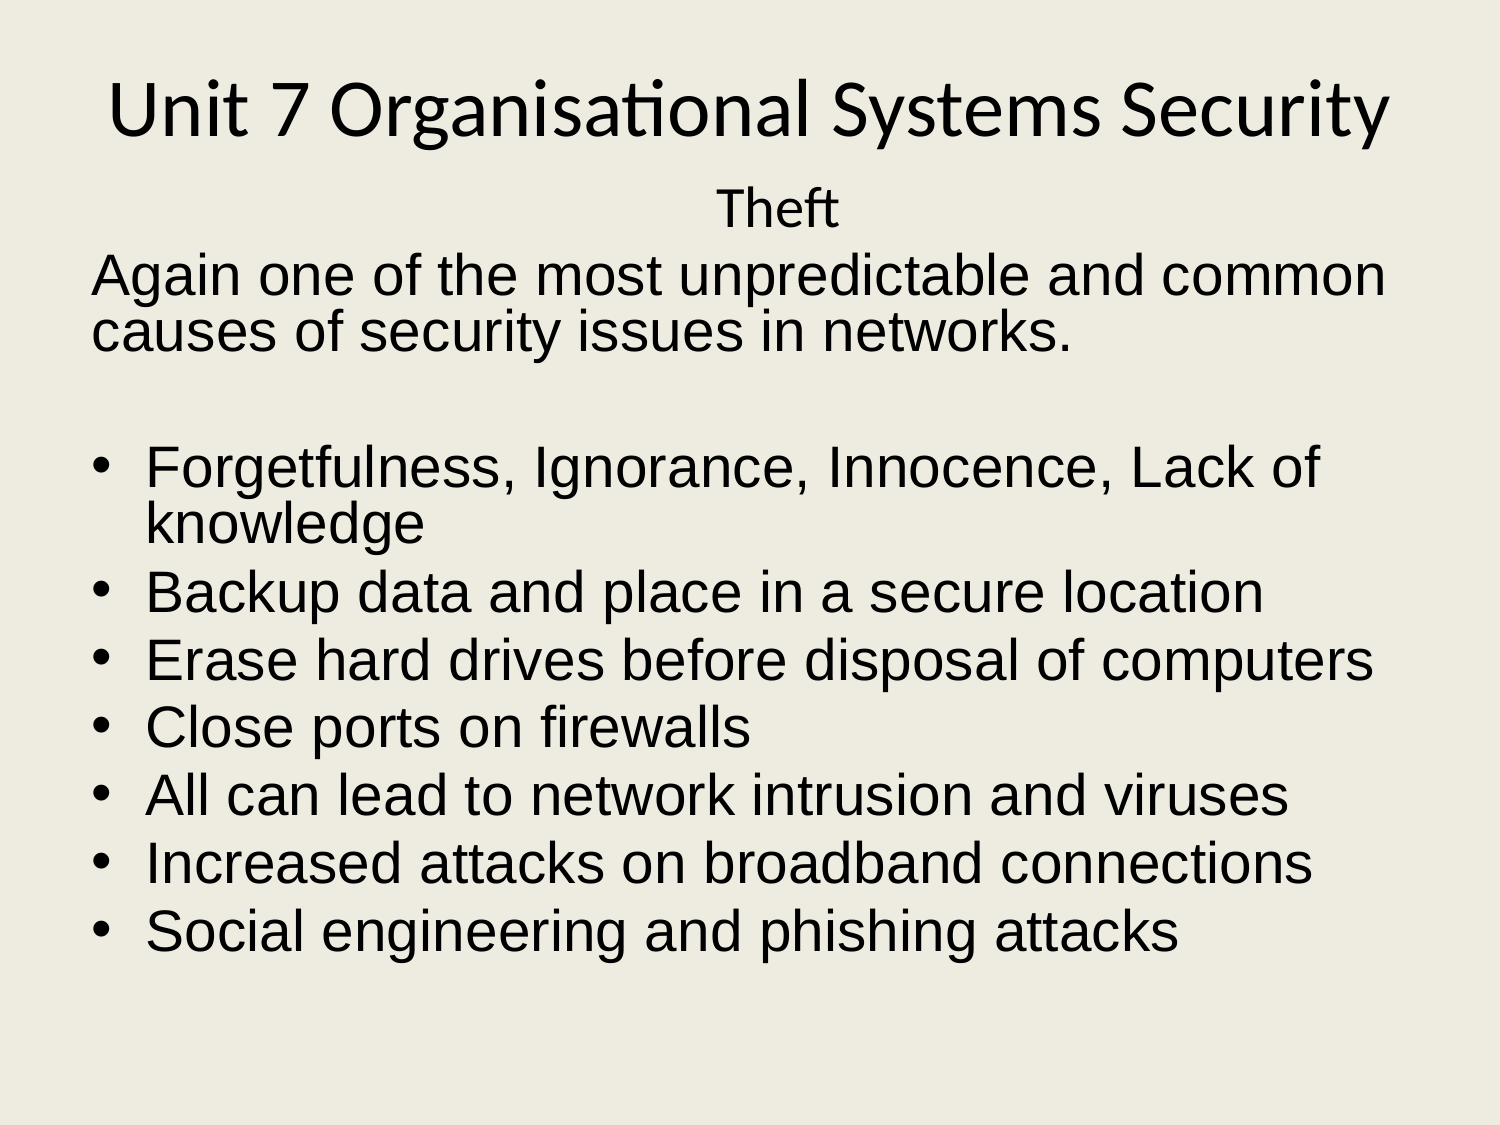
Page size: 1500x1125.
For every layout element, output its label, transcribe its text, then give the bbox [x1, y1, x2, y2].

title Unit 7 Organisational Systems Security [75, 45, 1425, 161]
list Theft Again one of the most unpredictable and common causes of security issues in networks. Forgetfulness, Ignorance, Innocence, Lack of knowledge Backup data and place in a secure location Erase hard drives before disposal of computers Close ports on firewalls All can lead to network intrusion and viruses Increased attacks on broadband connections Social engineering and phishing attacks [76, 160, 1427, 988]
